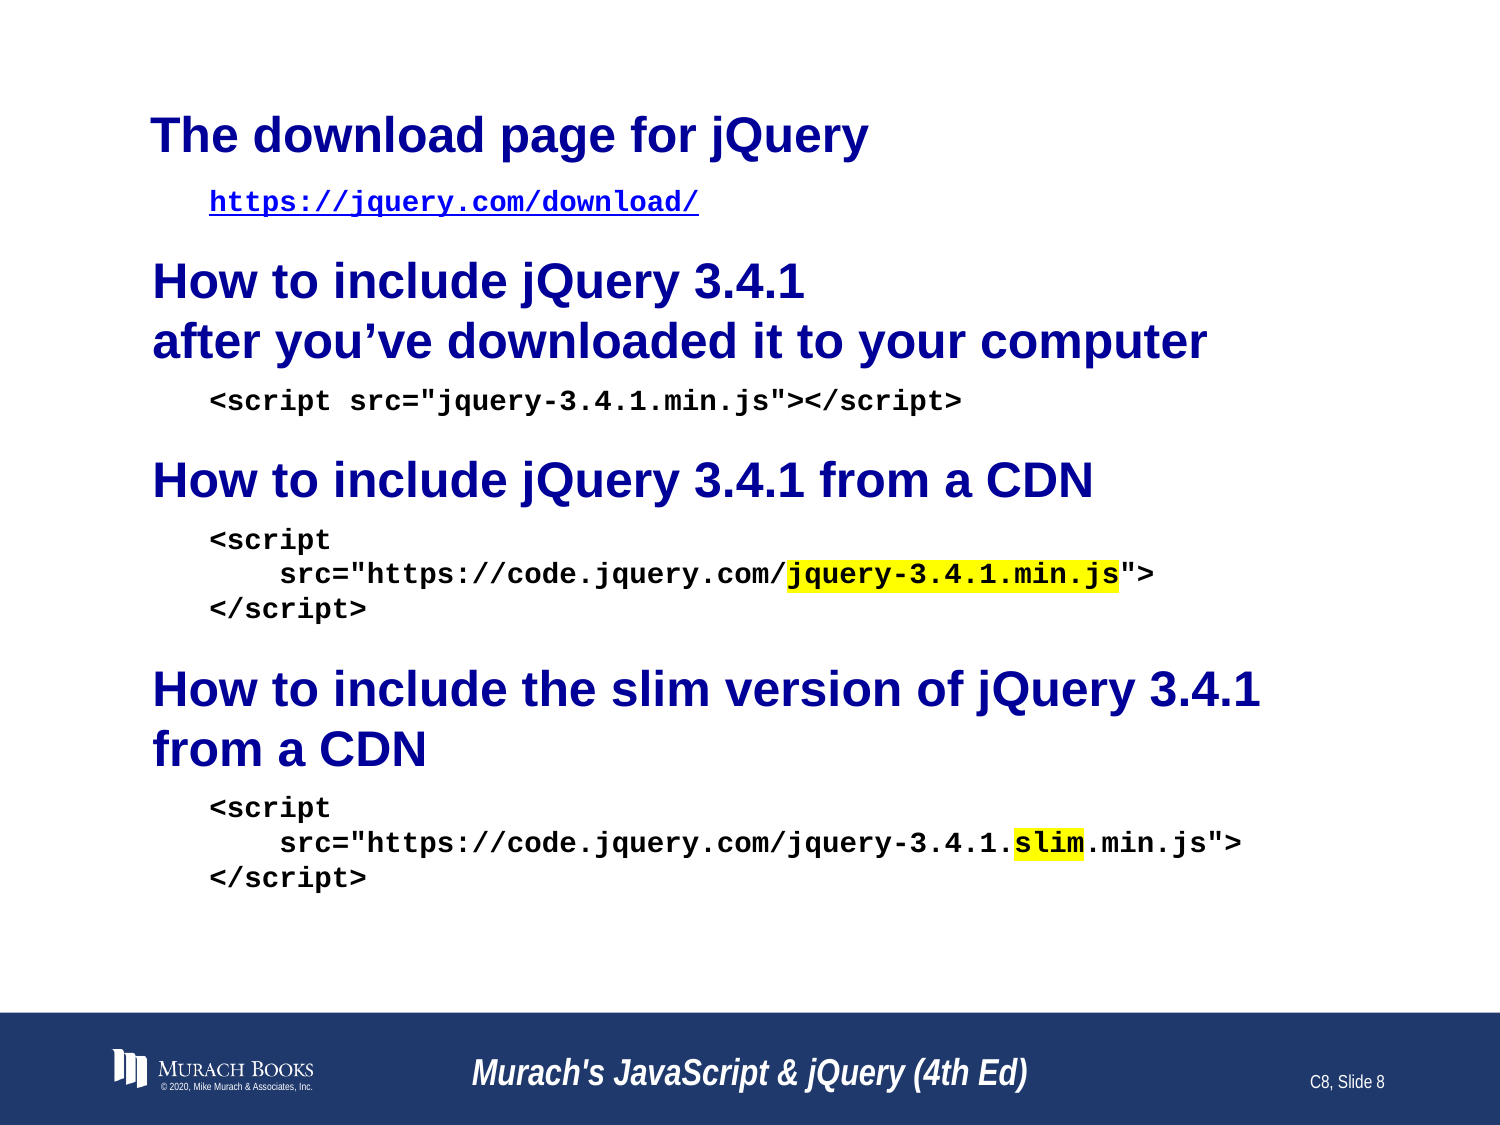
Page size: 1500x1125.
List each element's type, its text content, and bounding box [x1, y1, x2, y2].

title The download page for jQuery [150, 102, 1350, 164]
slide_number Murach's JavaScript & jQuery (4th Ed) [463, 1025, 1050, 1100]
list https://jquery.com/download/ How to include jQuery 3.4.1 after you’ve downloaded it to your computer <script src="jquery-3.4.1.min.js"></script> How to include jQuery 3.4.1 from a CDN <script src="https://code.jquery.com/jquery-3.4.1.min.js"> </script> How to include the slim version of jQuery 3.4.1 from a CDN <script src="https://code.jquery.com/jquery-3.4.1.slim.min.js"> </script> [137, 174, 1350, 975]
slide_number C8, Slide 8 [1087, 1025, 1400, 1100]
footer © 2020, Mike Murach & Associates, Inc. [12, 1025, 463, 1100]
